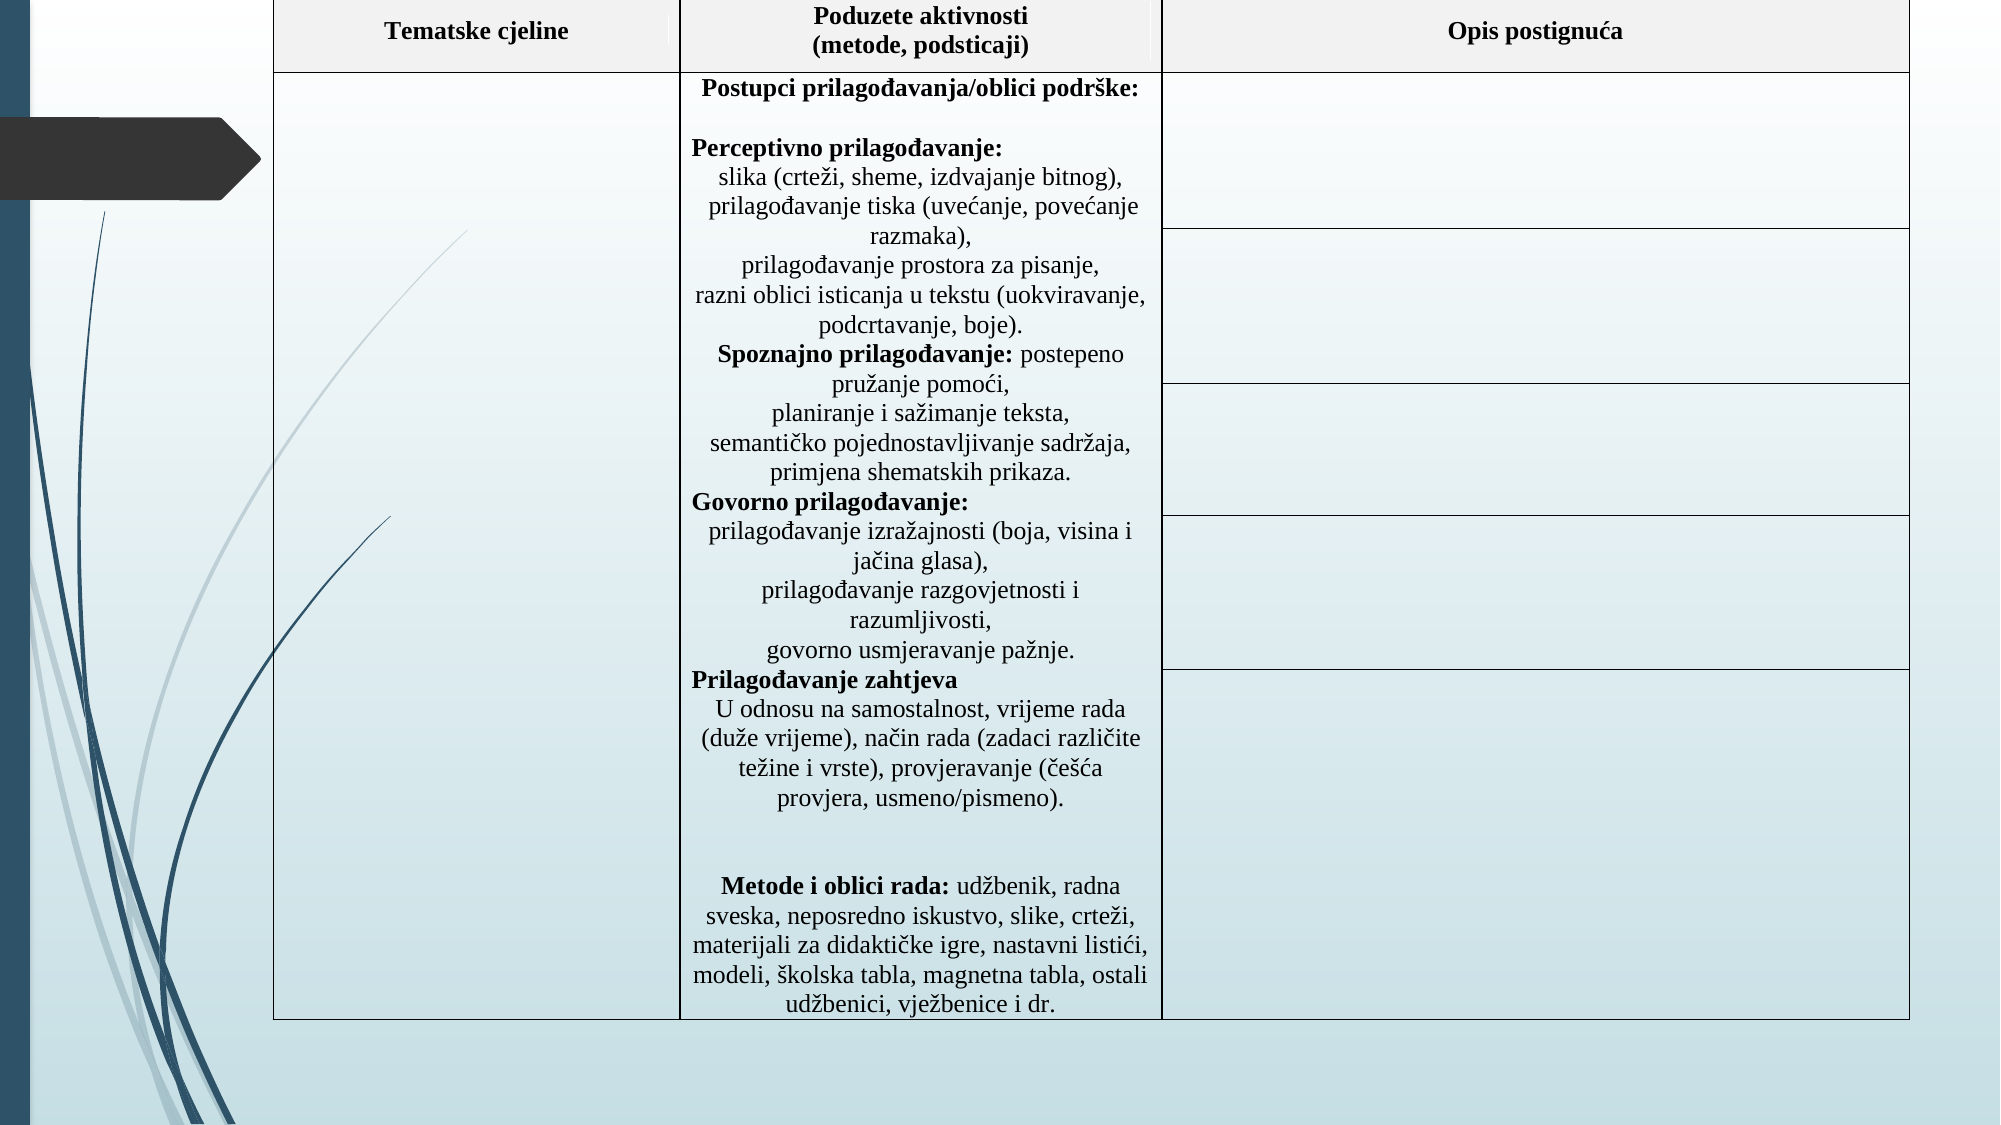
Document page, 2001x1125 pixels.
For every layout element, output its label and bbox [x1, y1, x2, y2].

list [253, 0, 1929, 1125]
